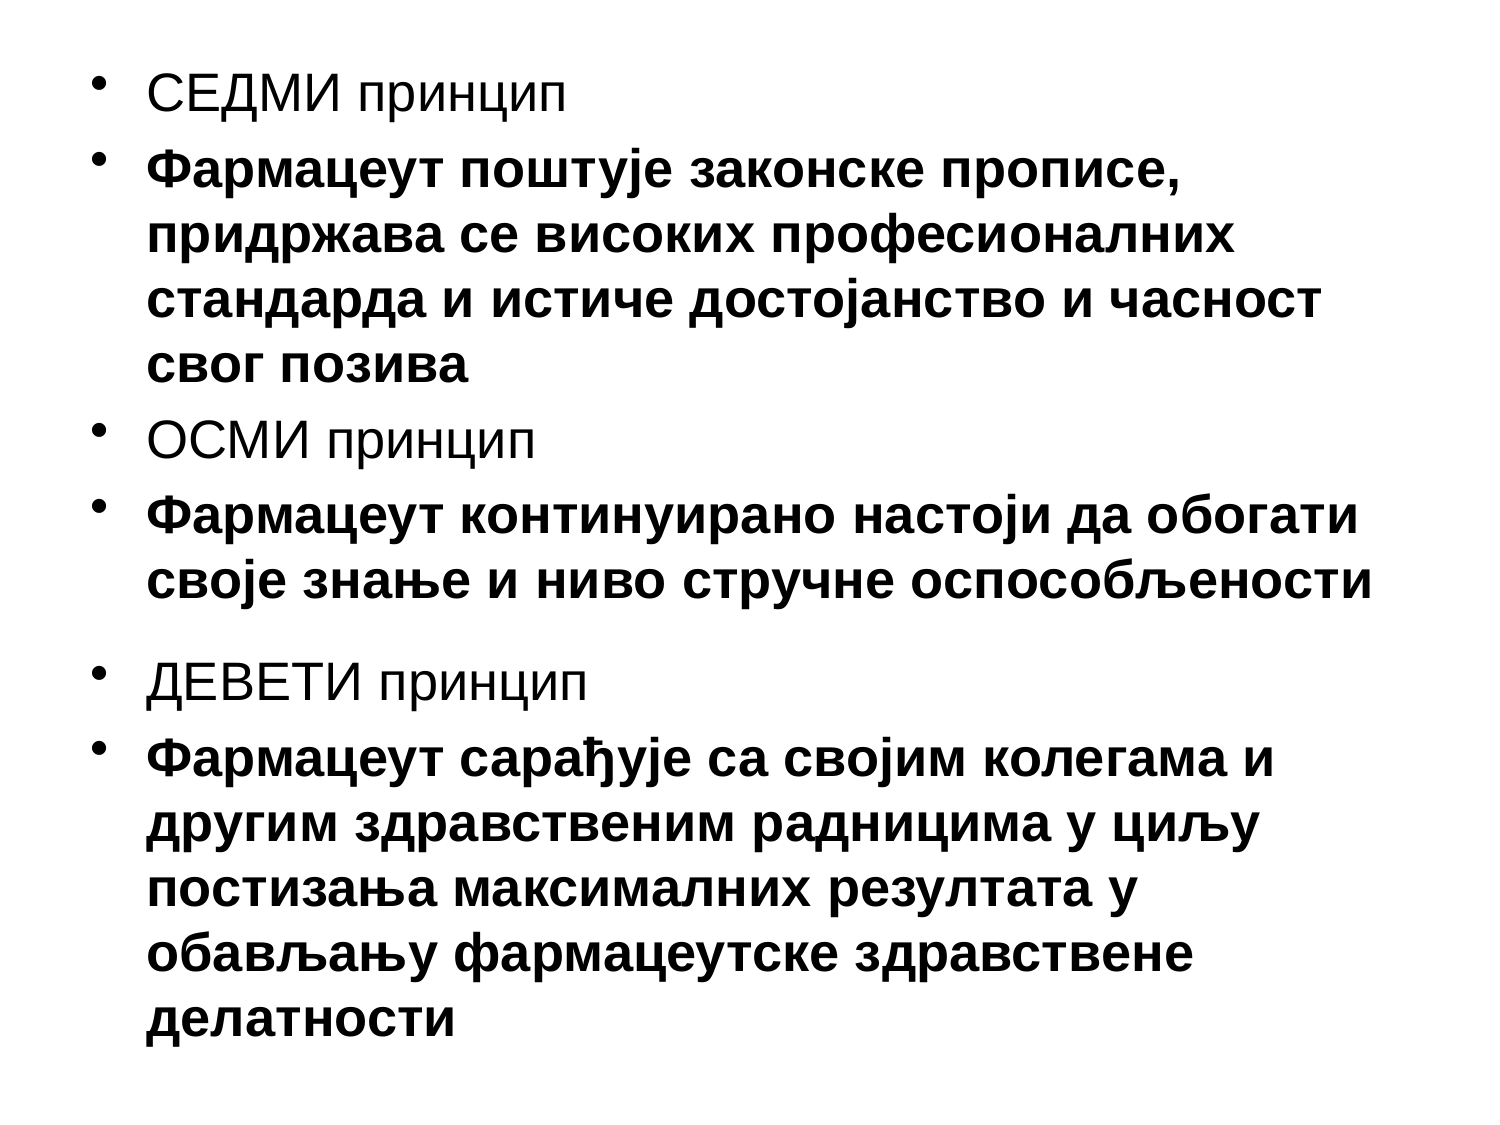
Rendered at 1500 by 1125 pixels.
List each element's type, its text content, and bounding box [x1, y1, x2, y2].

list СЕДМИ принцип Фармацеут поштује законске прописе, придржава се високих професионалних стандарда и истиче достојанство и часност свог позива ОСМИ принцип Фармацеут континуирано настоји да обогати своје знање и ниво стручне оспособљености ДЕВЕТИ принцип Фармацеут сарађује са својим колегама и другим здравственим радницима у циљу постизања максималних резултата у обављању фармацеутске здравствене делатности [74, 49, 1426, 793]
